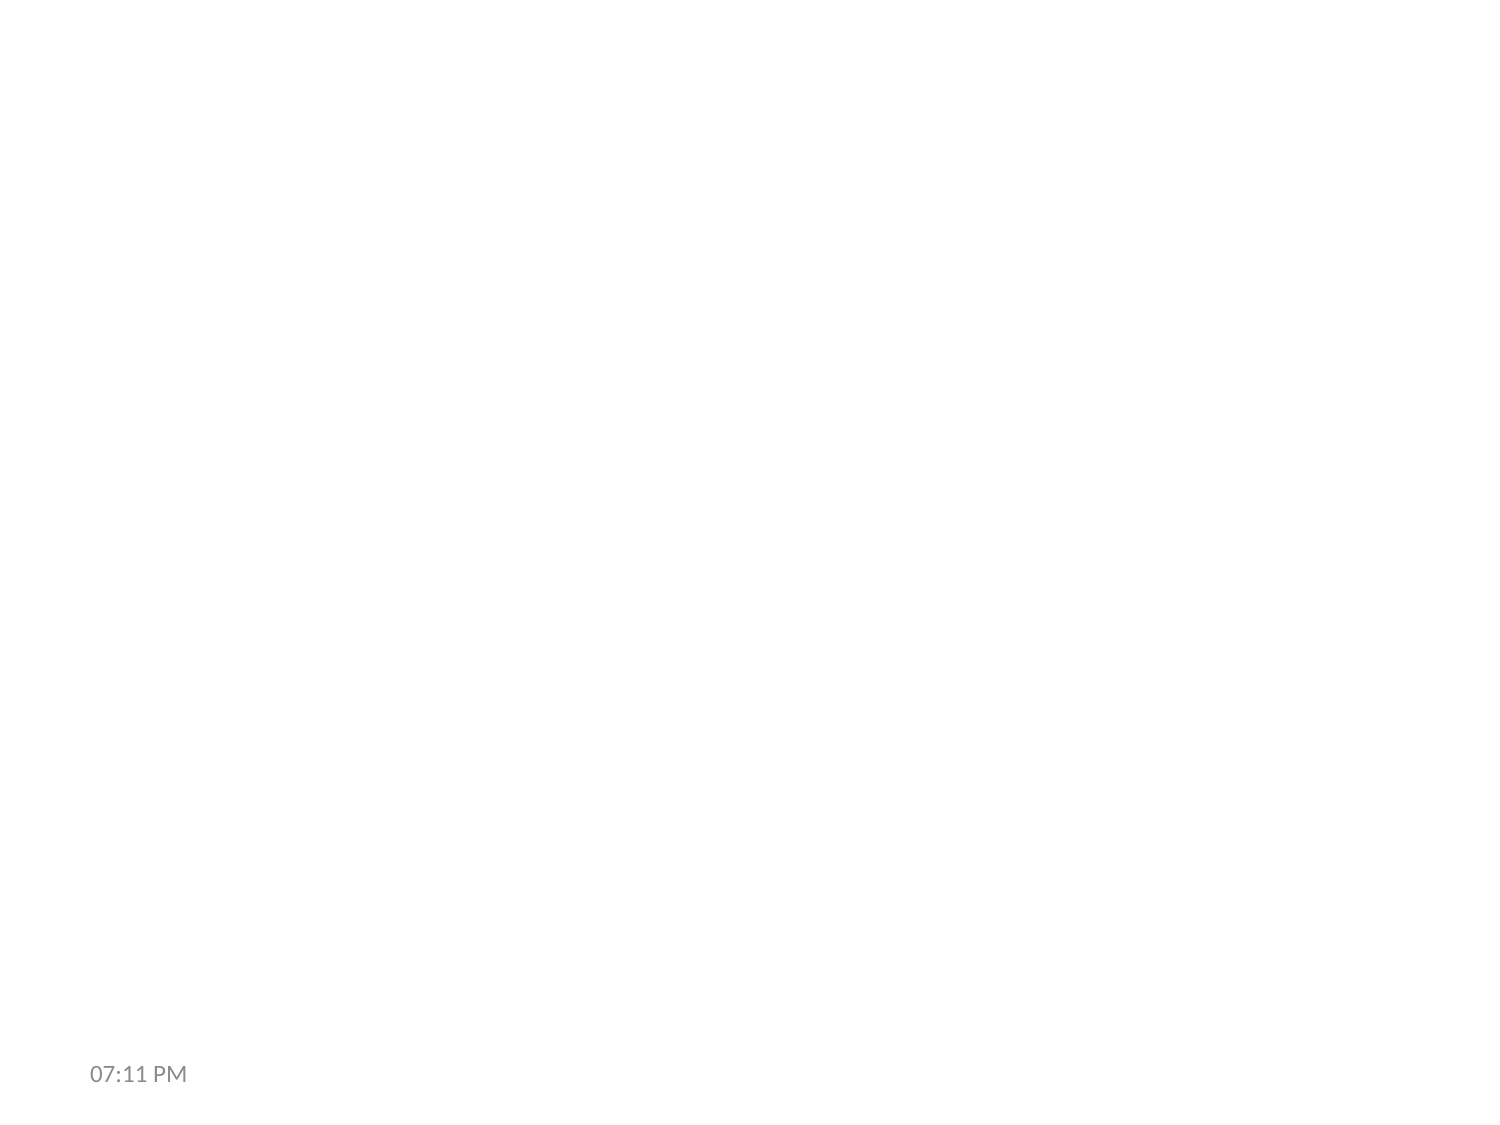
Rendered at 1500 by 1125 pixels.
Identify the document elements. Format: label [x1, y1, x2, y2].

slide_number [75, 1042, 425, 1103]
